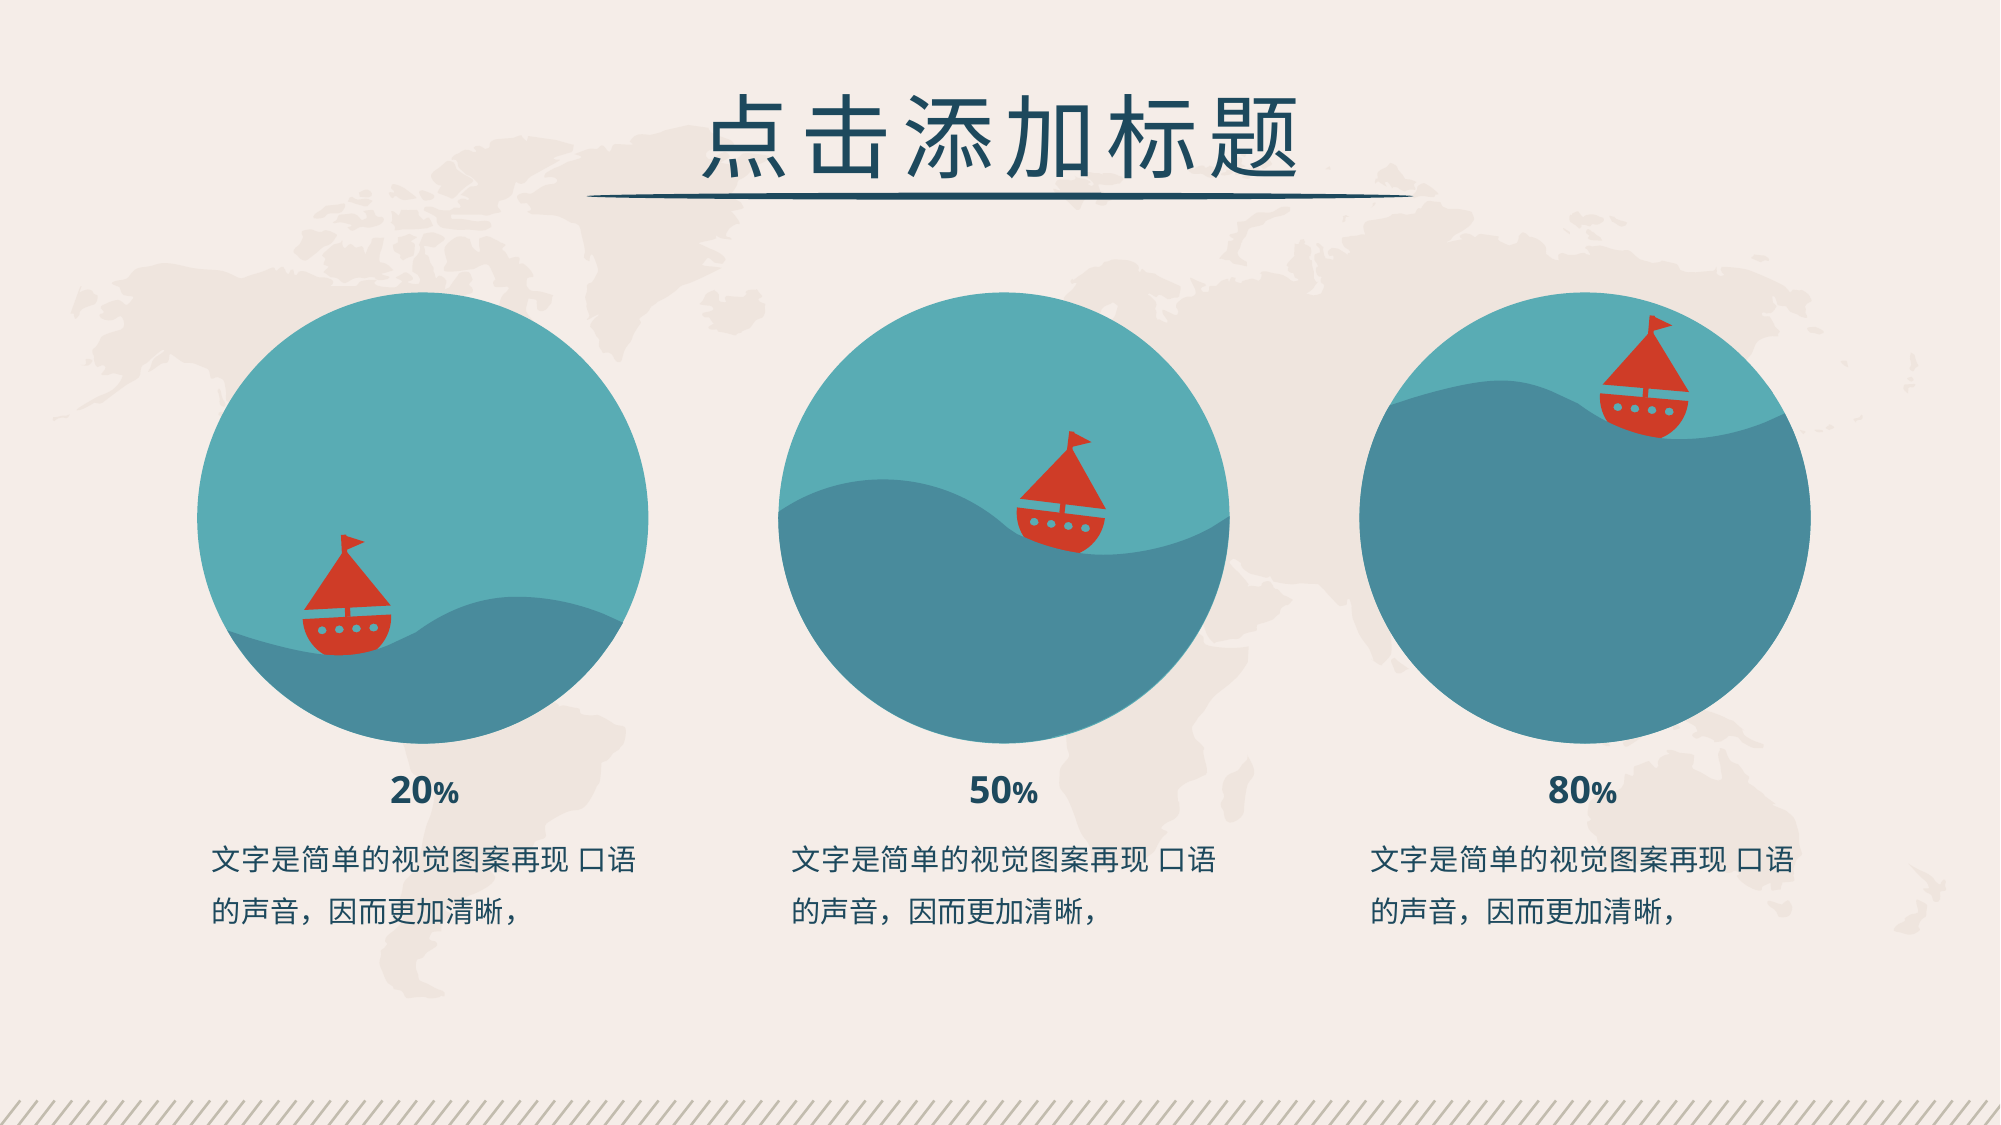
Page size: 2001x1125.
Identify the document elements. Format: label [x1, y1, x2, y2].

text_box [1359, 292, 1811, 744]
text_box [1355, 758, 1811, 938]
text_box [778, 292, 1230, 744]
text_box [776, 758, 1232, 938]
text_box [197, 292, 649, 744]
text_box [586, 72, 1414, 200]
text_box [197, 758, 653, 938]
